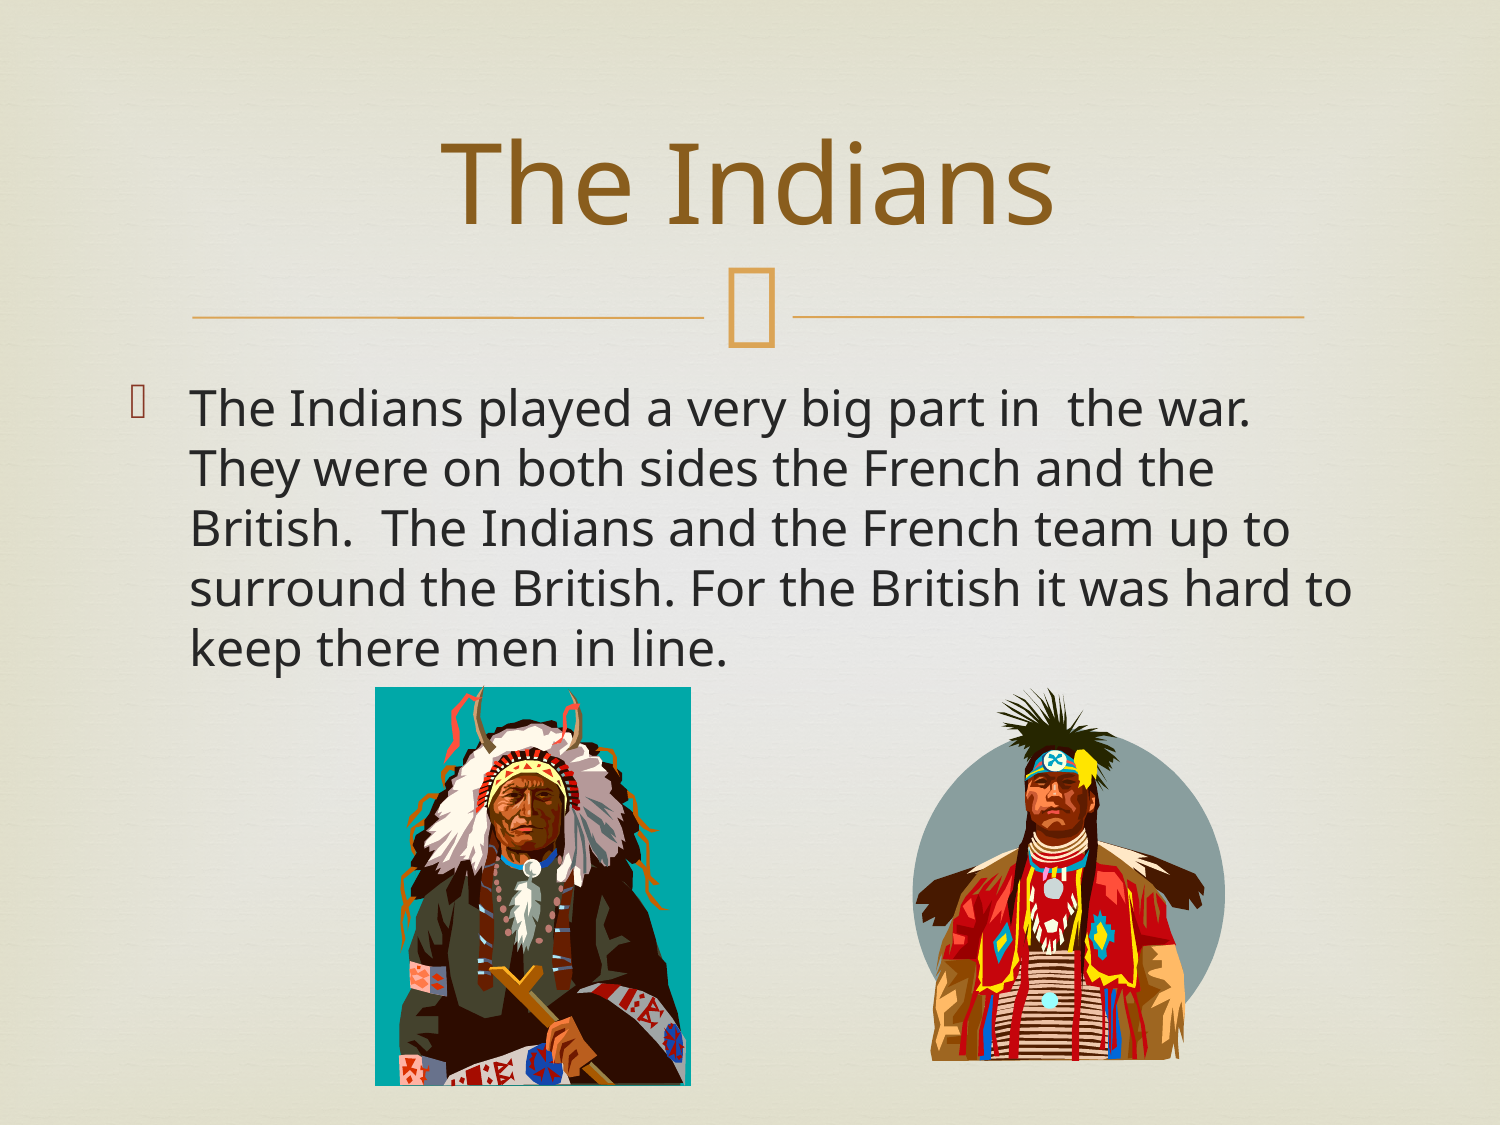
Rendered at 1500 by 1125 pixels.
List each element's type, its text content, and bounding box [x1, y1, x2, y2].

list The Indians played a very big part in the war. They were on both sides the French and the British. The Indians and the French team up to surround the British. For the British it was hard to keep there men in line. [114, 368, 1386, 1005]
title The Indians [112, 93, 1386, 267]
picture [911, 686, 1226, 1062]
picture [374, 684, 692, 1087]
